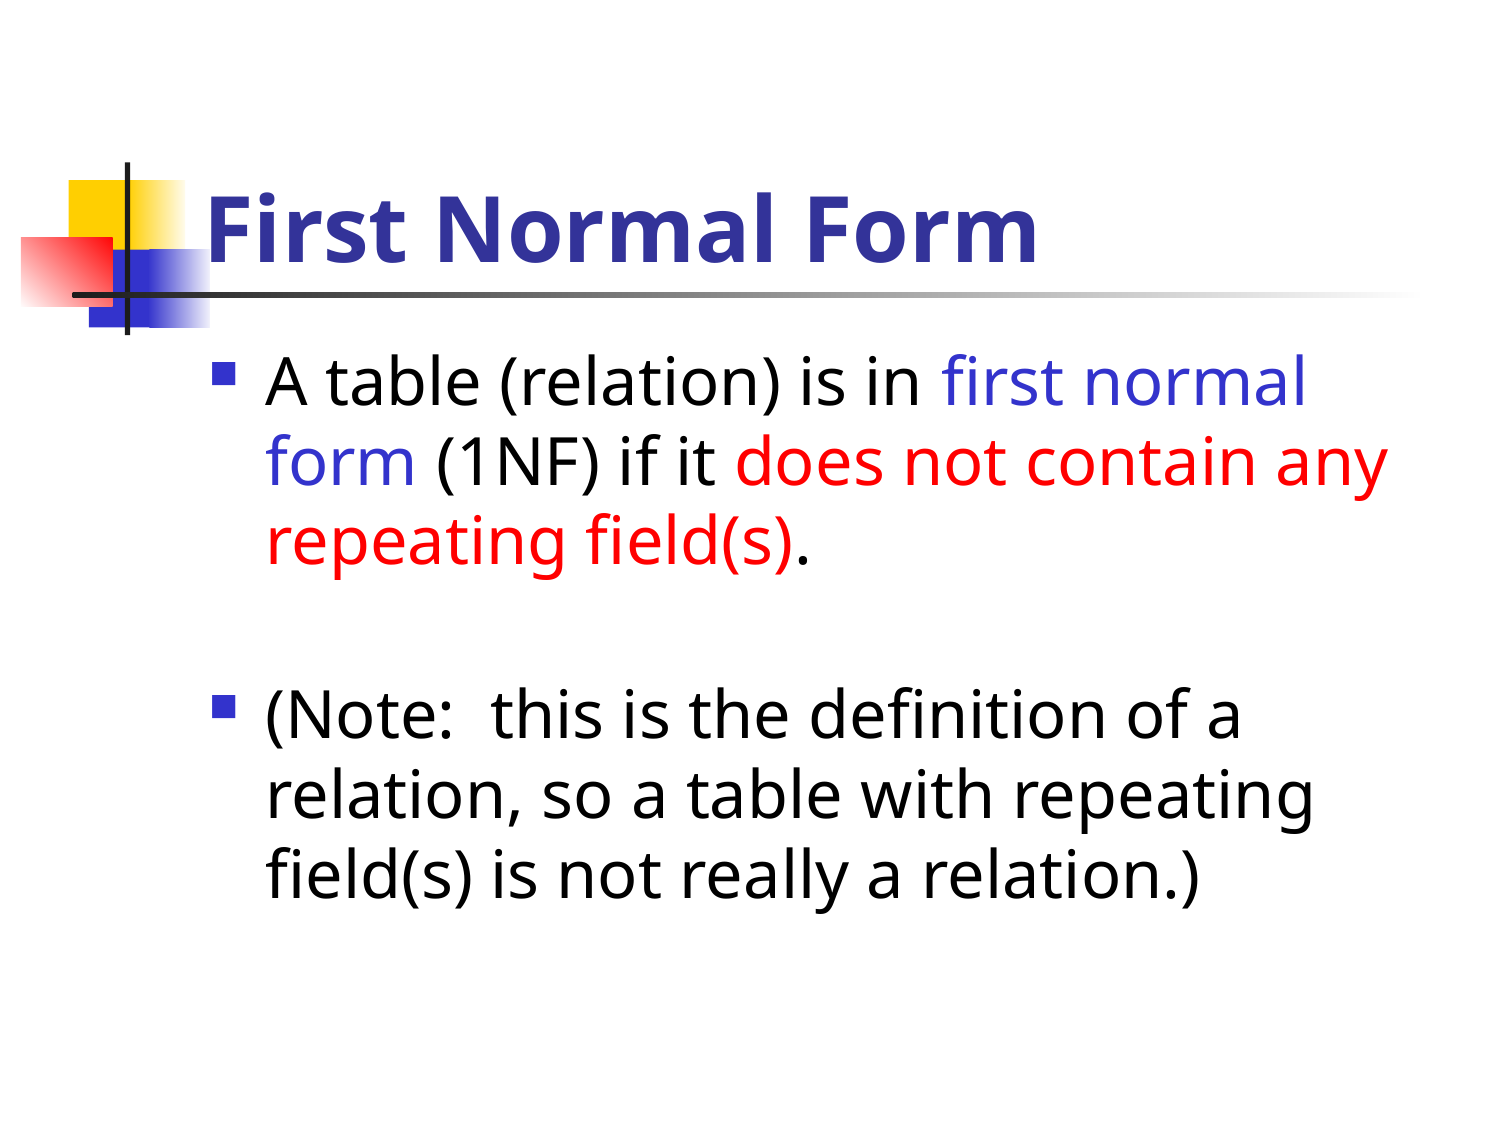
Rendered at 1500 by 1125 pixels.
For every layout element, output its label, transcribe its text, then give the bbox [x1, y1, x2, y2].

title First Normal Form [188, 101, 1468, 289]
list A table (relation) is in first normal form (1NF) if it does not contain any repeating field(s). (Note: this is the definition of a relation, so a table with repeating field(s) is not really a relation.) [193, 331, 1469, 603]
